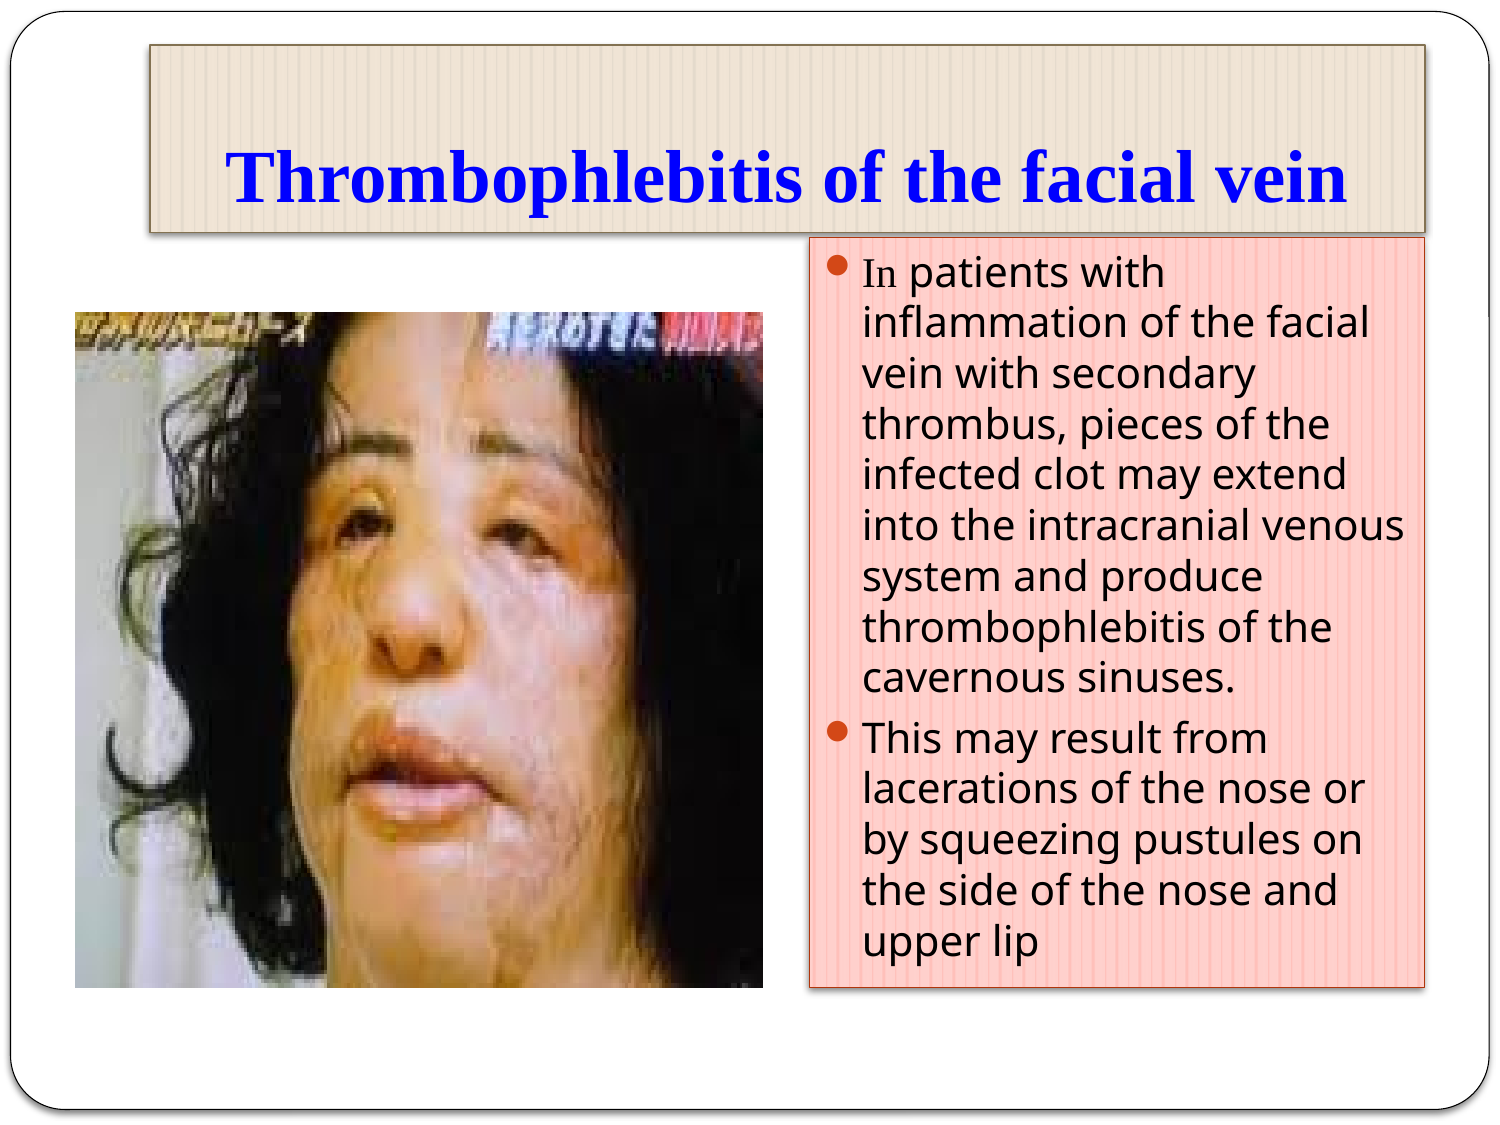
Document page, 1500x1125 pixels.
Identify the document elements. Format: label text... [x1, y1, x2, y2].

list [74, 312, 763, 988]
list In patients with inflammation of the facial vein with secondary thrombus, pieces of the infected clot may extend into the intracranial venous system and produce thrombophlebitis of the cavernous sinuses. This may result from lacerations of the nose or by squeezing pustules on the side of the nose and upper lip [809, 237, 1425, 988]
title Thrombophlebitis of the facial vein [149, 44, 1426, 233]
